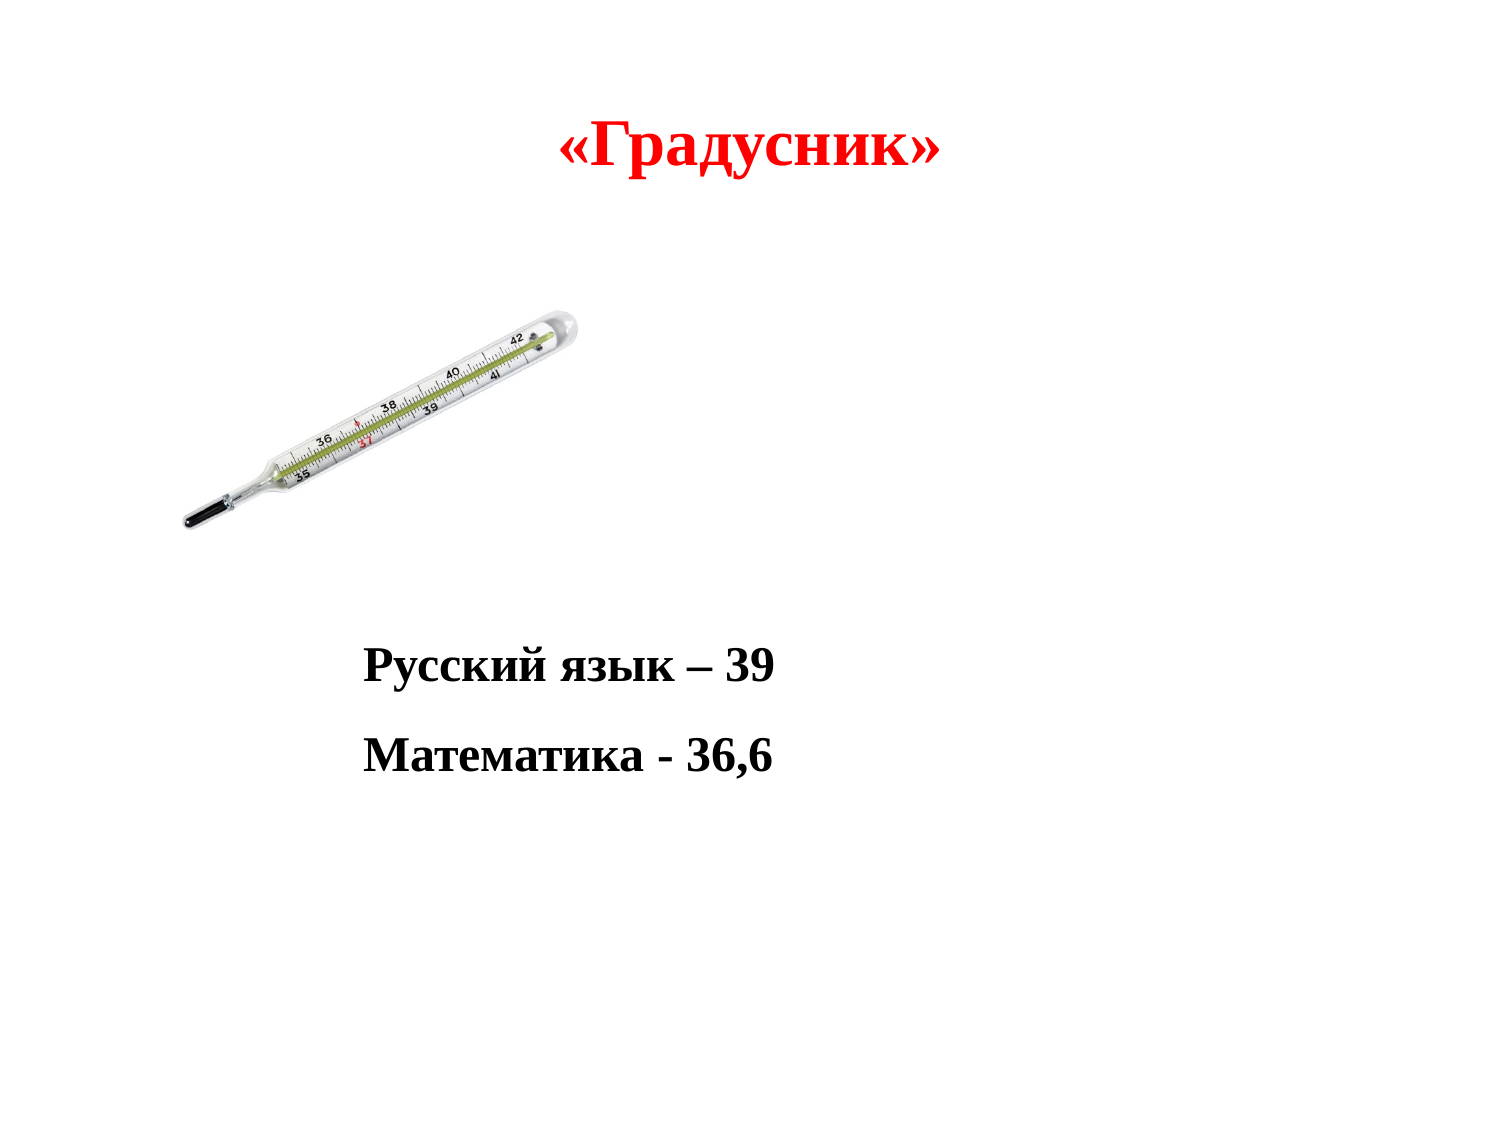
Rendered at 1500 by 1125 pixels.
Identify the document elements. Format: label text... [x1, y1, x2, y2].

title «Градусник» [75, 45, 1425, 233]
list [131, 262, 609, 549]
text_box Русский язык – 39 Математика - 36,6 [348, 615, 1093, 789]
